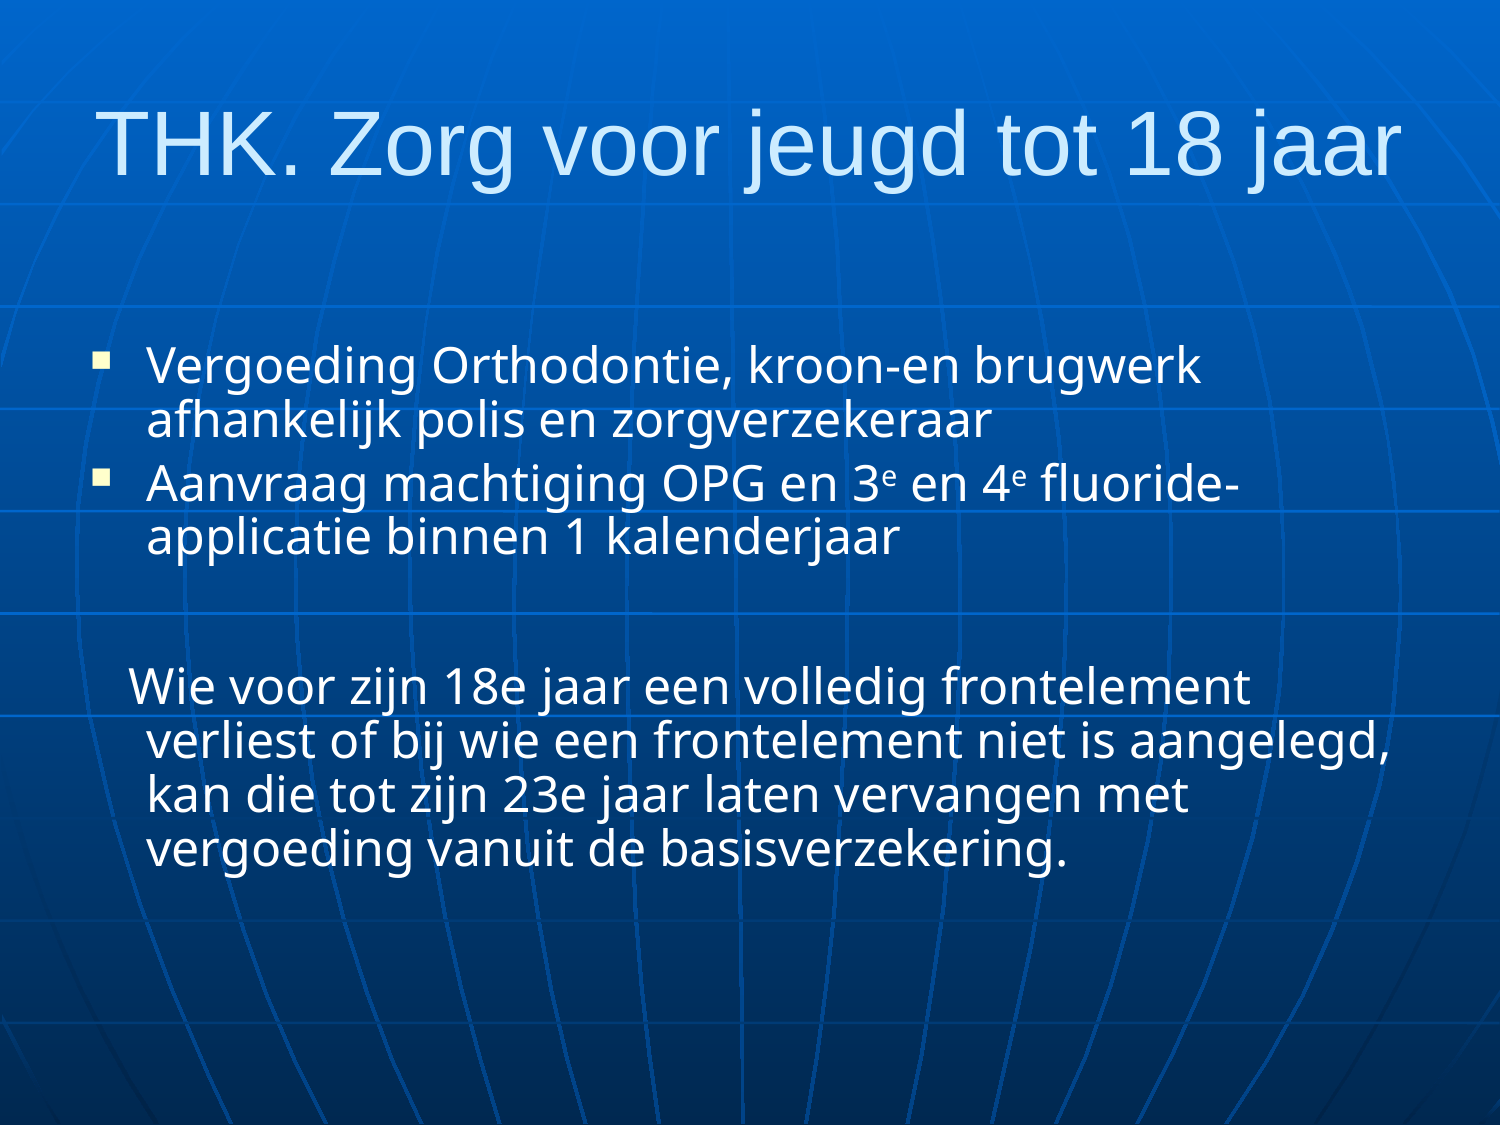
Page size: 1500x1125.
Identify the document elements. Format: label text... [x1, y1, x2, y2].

title THK. Zorg voor jeugd tot 18 jaar [75, 45, 1425, 233]
list Vergoeding Orthodontie, kroon-en brugwerk afhankelijk polis en zorgverzekeraar Aanvraag machtiging OPG en 3e en 4e fluoride-applicatie binnen 1 kalenderjaar Wie voor zijn 18e jaar een volledig frontelement verliest of bij wie een frontelement niet is aangelegd, kan die tot zijn 23e jaar laten vervangen met vergoeding vanuit de basisverzekering. [75, 262, 1425, 1059]
